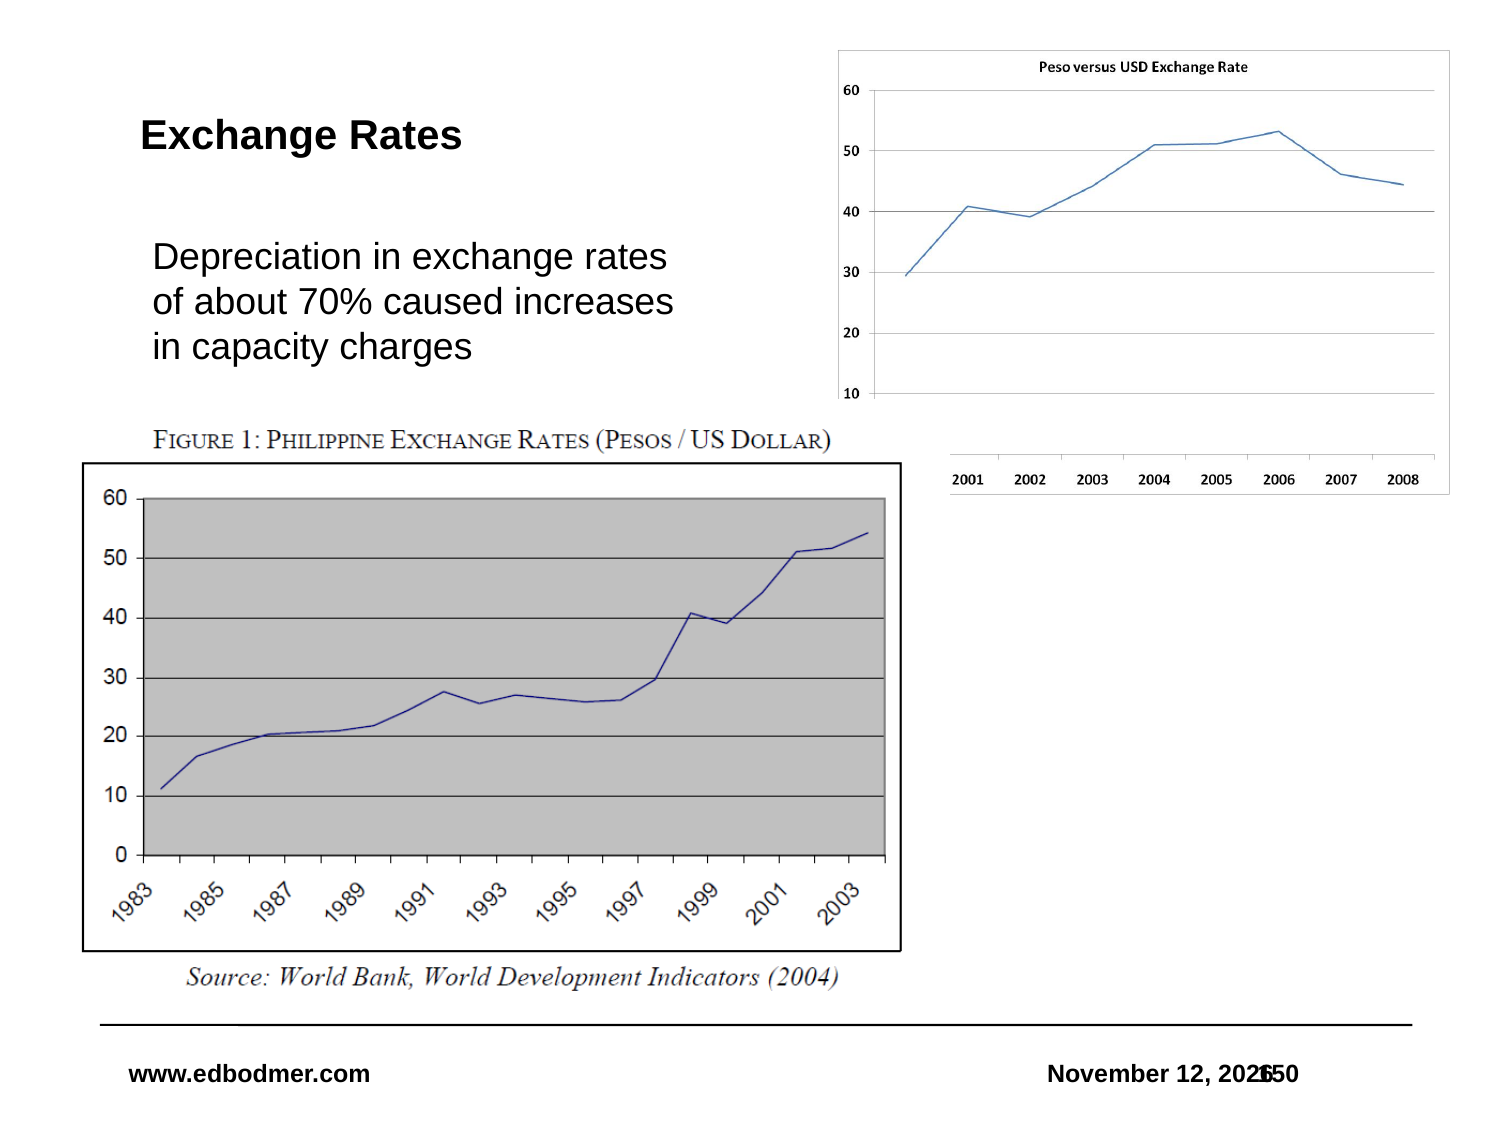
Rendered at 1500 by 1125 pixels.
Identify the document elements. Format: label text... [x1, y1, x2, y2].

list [837, 49, 1451, 496]
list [37, 399, 951, 1008]
text_box Depreciation in exchange rates of about 70% caused increases in capacity charges [137, 224, 713, 375]
title Exchange Rates [124, 99, 832, 226]
